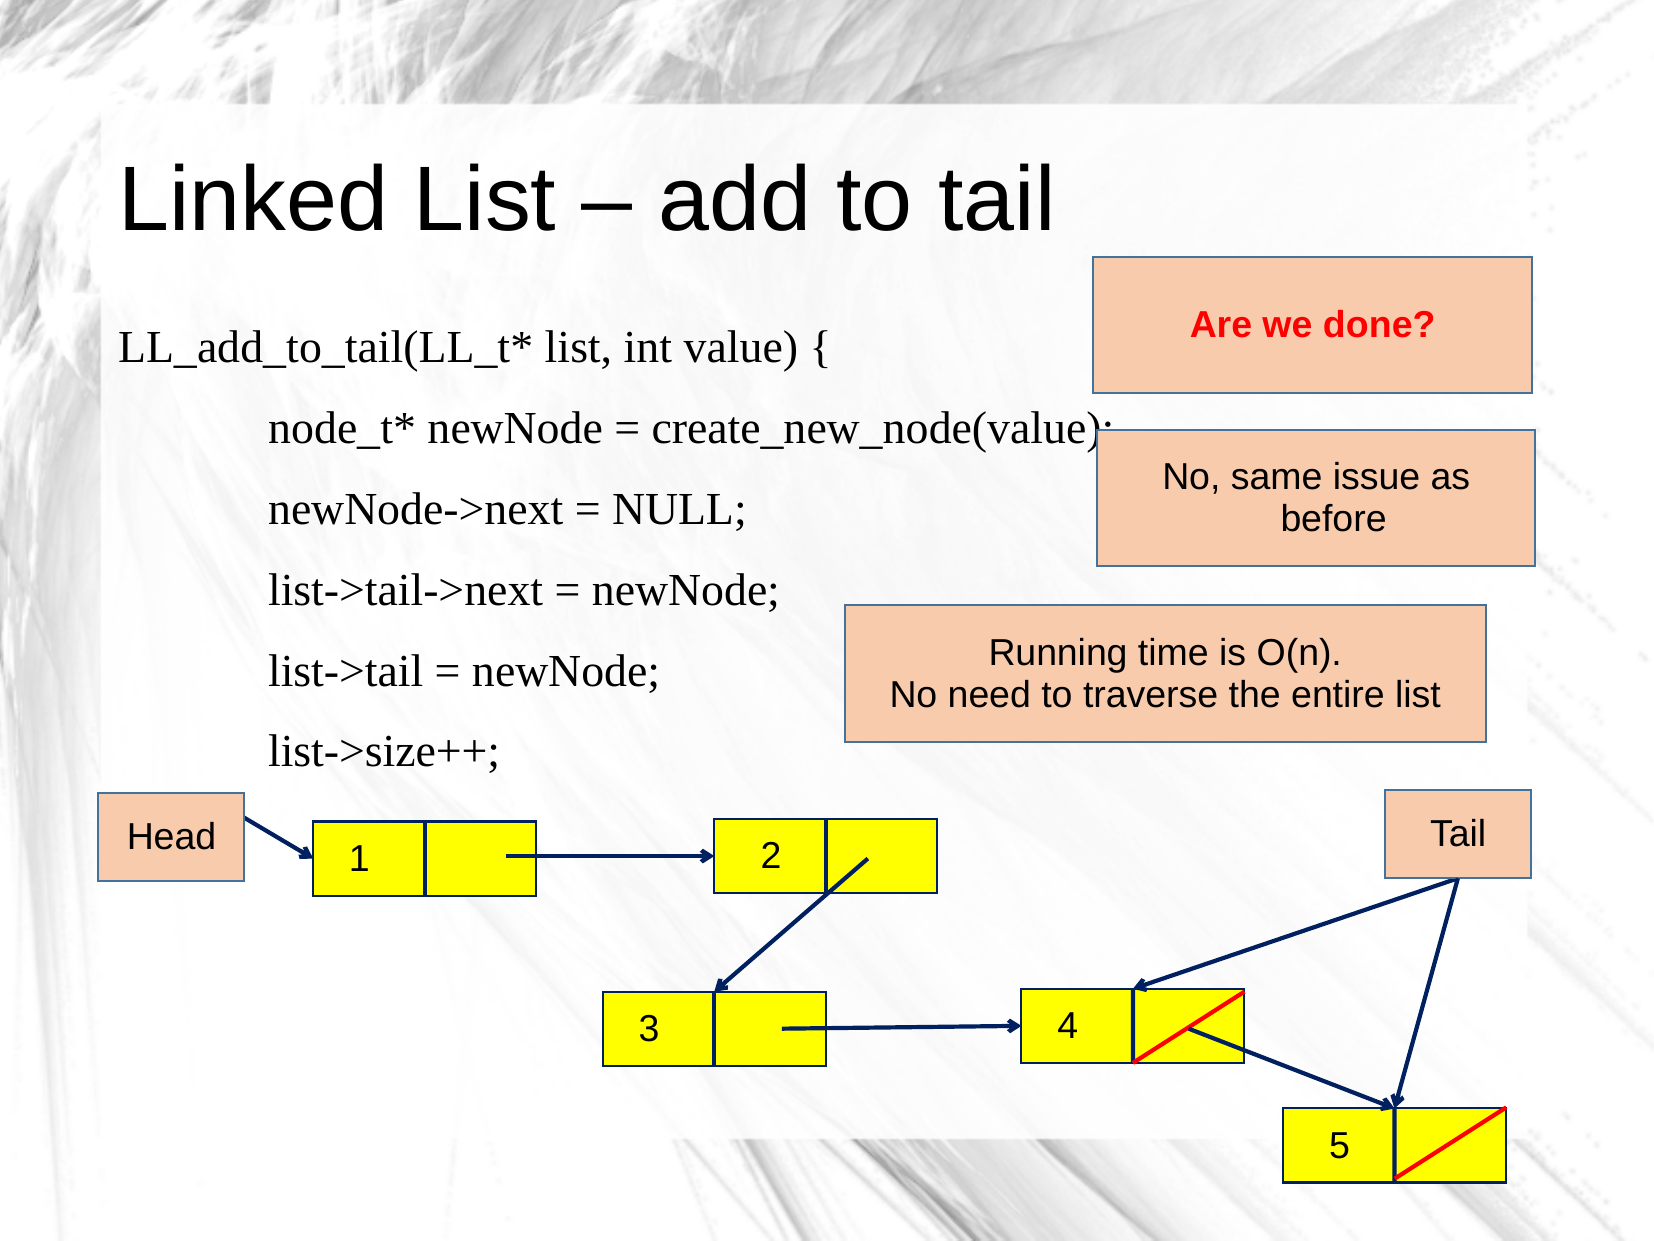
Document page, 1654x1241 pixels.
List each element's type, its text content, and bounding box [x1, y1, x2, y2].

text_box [602, 991, 826, 1066]
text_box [240, 815, 314, 859]
text_box Running time is O(n). No need to traverse the entire list [844, 605, 1486, 742]
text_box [1394, 1107, 1507, 1179]
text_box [714, 858, 868, 992]
list LL_add_to_tail(LL_t* list, int value) { node_t* newNode = create_new_node(value); newNode->next = NULL; list->tail->next = newNode; list->tail = newNode; list->size++; [118, 319, 1571, 1109]
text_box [1132, 991, 1245, 1063]
text_box Are we done? [1093, 257, 1532, 394]
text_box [1282, 1109, 1506, 1183]
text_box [1188, 1028, 1394, 1109]
title Linked List – add to tail [118, 112, 1506, 281]
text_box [1132, 878, 1394, 989]
text_box Head [98, 793, 245, 881]
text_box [1021, 988, 1245, 1063]
text_box Tail [1384, 790, 1532, 879]
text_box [781, 1025, 1021, 1029]
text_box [313, 821, 537, 896]
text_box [714, 819, 938, 894]
picture [0, 0, 1654, 1241]
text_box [1394, 878, 1458, 1109]
text_box No, same issue as before [1096, 430, 1536, 567]
